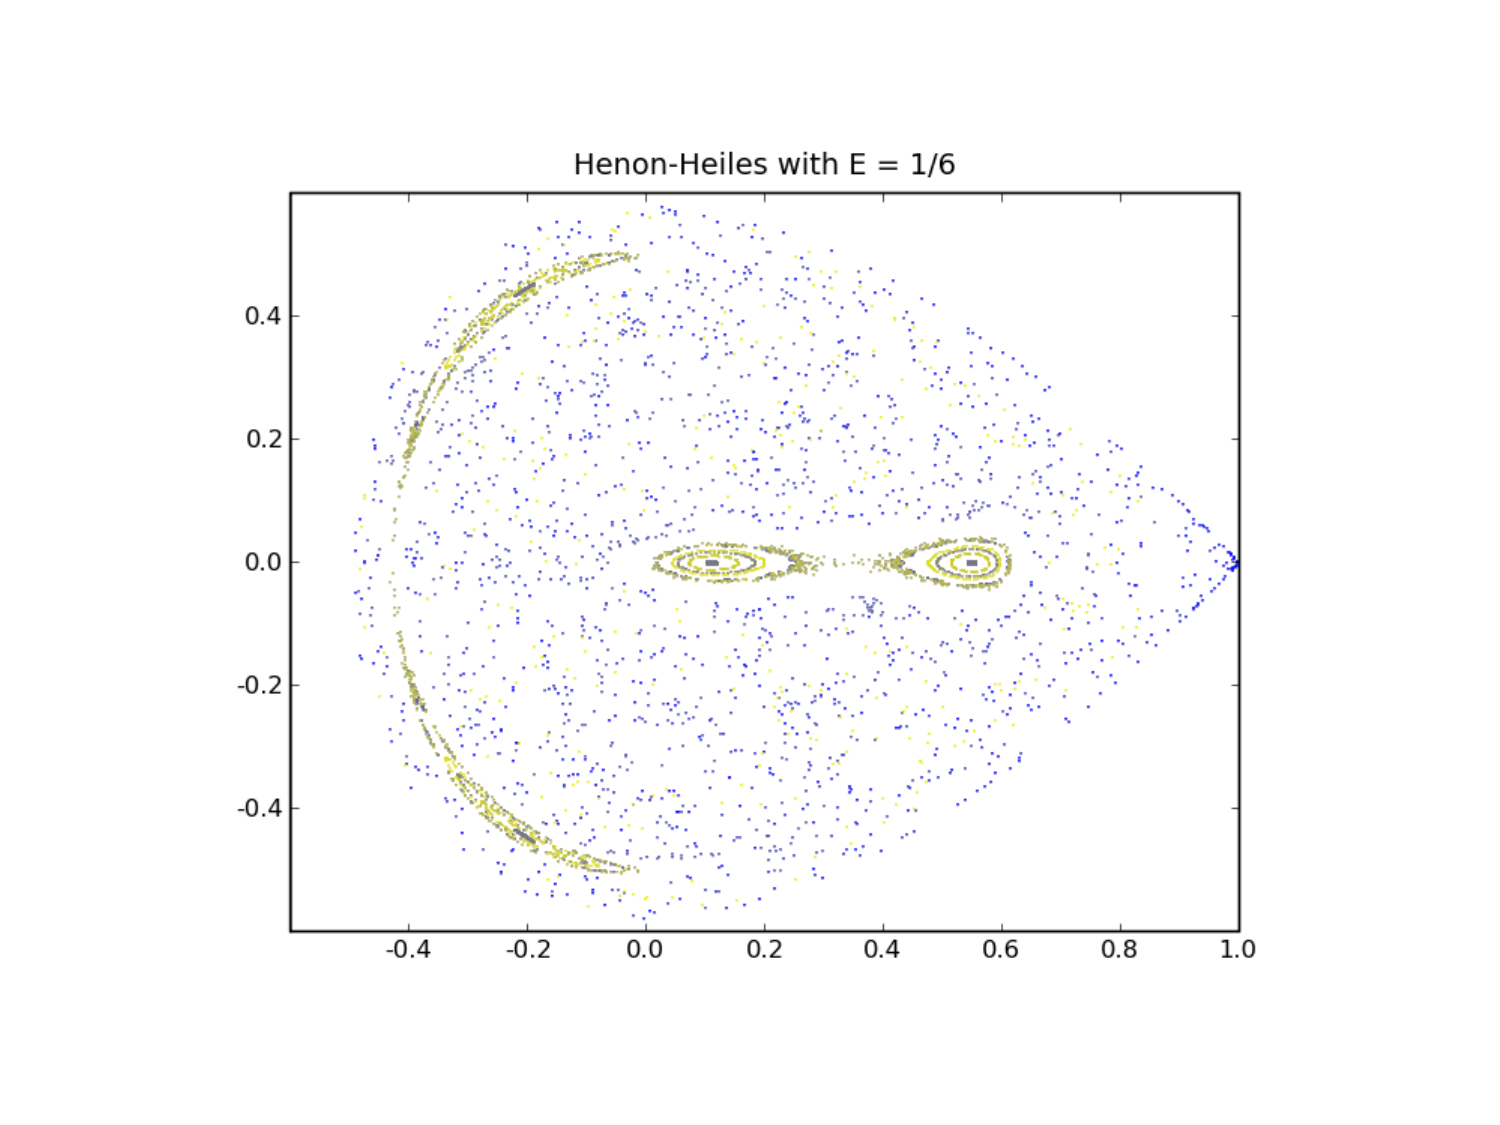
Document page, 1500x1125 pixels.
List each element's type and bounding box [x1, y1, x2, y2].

picture [138, 100, 1362, 1024]
